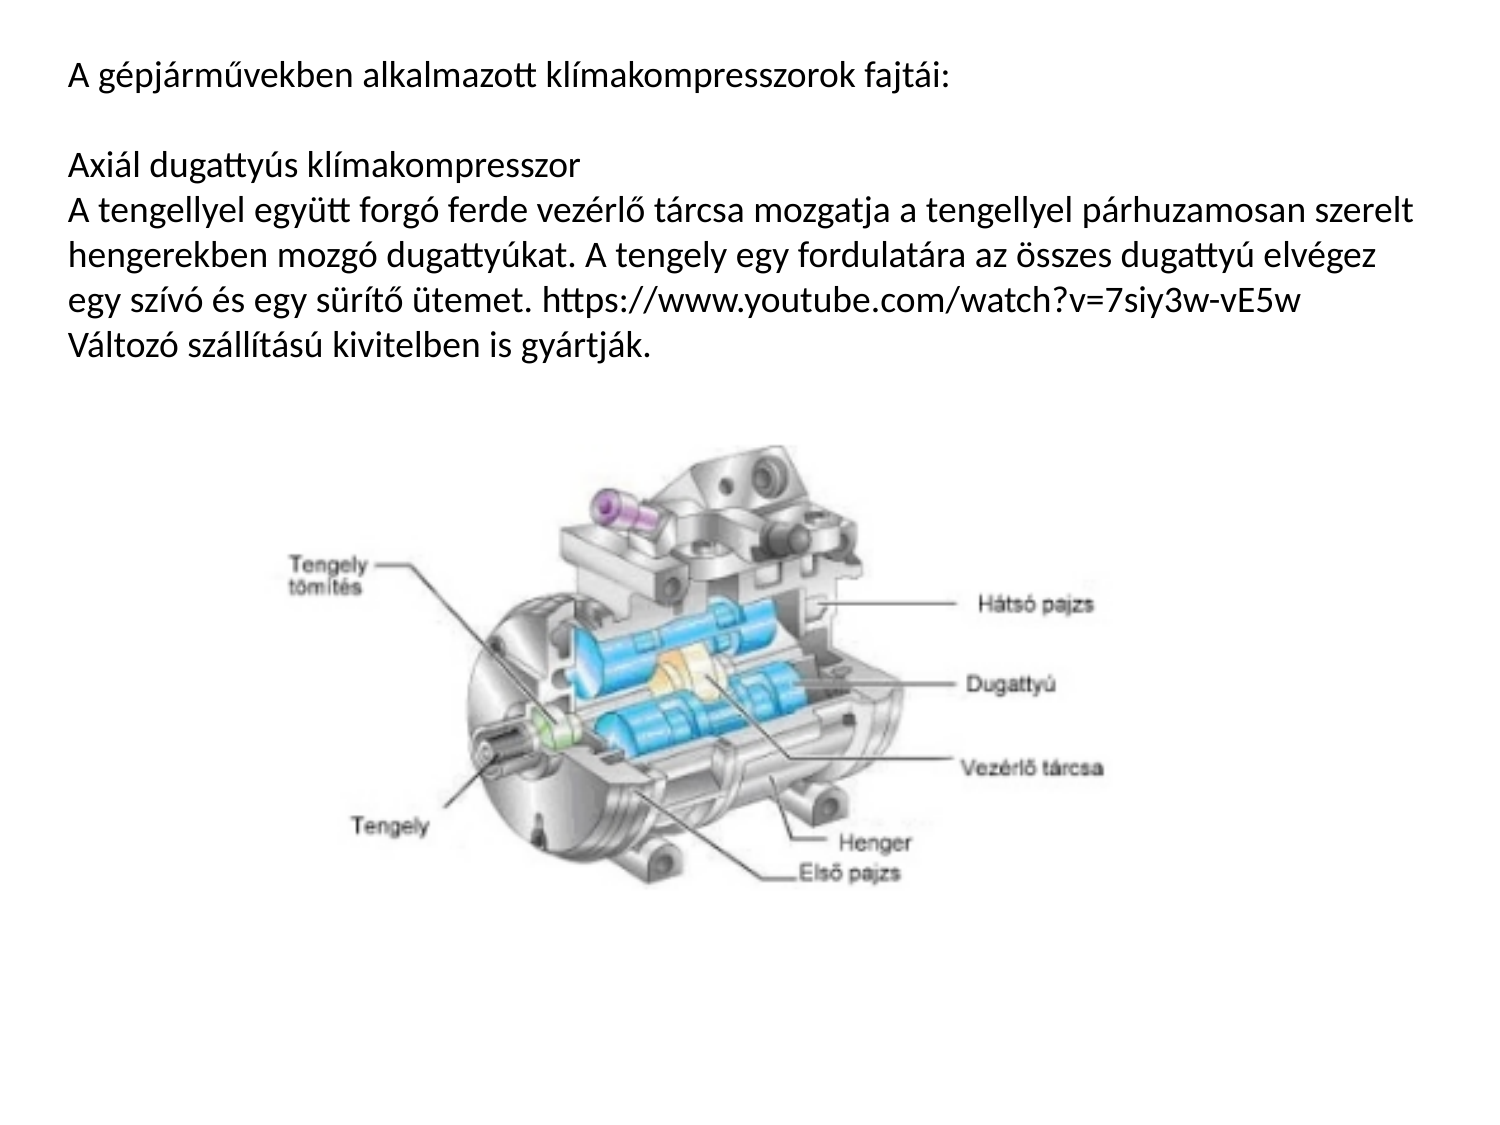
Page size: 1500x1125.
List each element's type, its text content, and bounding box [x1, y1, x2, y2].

picture [253, 408, 1146, 941]
text_box A gépjárművekben alkalmazott klímakompresszorok fajtái: Axiál dugattyús klímakompresszor A tengellyel együtt forgó ferde vezérlő tárcsa mozgatja a tengellyel párhuzamosan szerelt hengerekben mozgó dugattyúkat. A tengely egy fordulatára az összes dugattyú elvégez egy szívó és egy sürítő ütemet. https://www.youtube.com/watch?v=7siy3w-vE5w Változó szállítású kivitelben is gyártják. [53, 42, 1436, 373]
